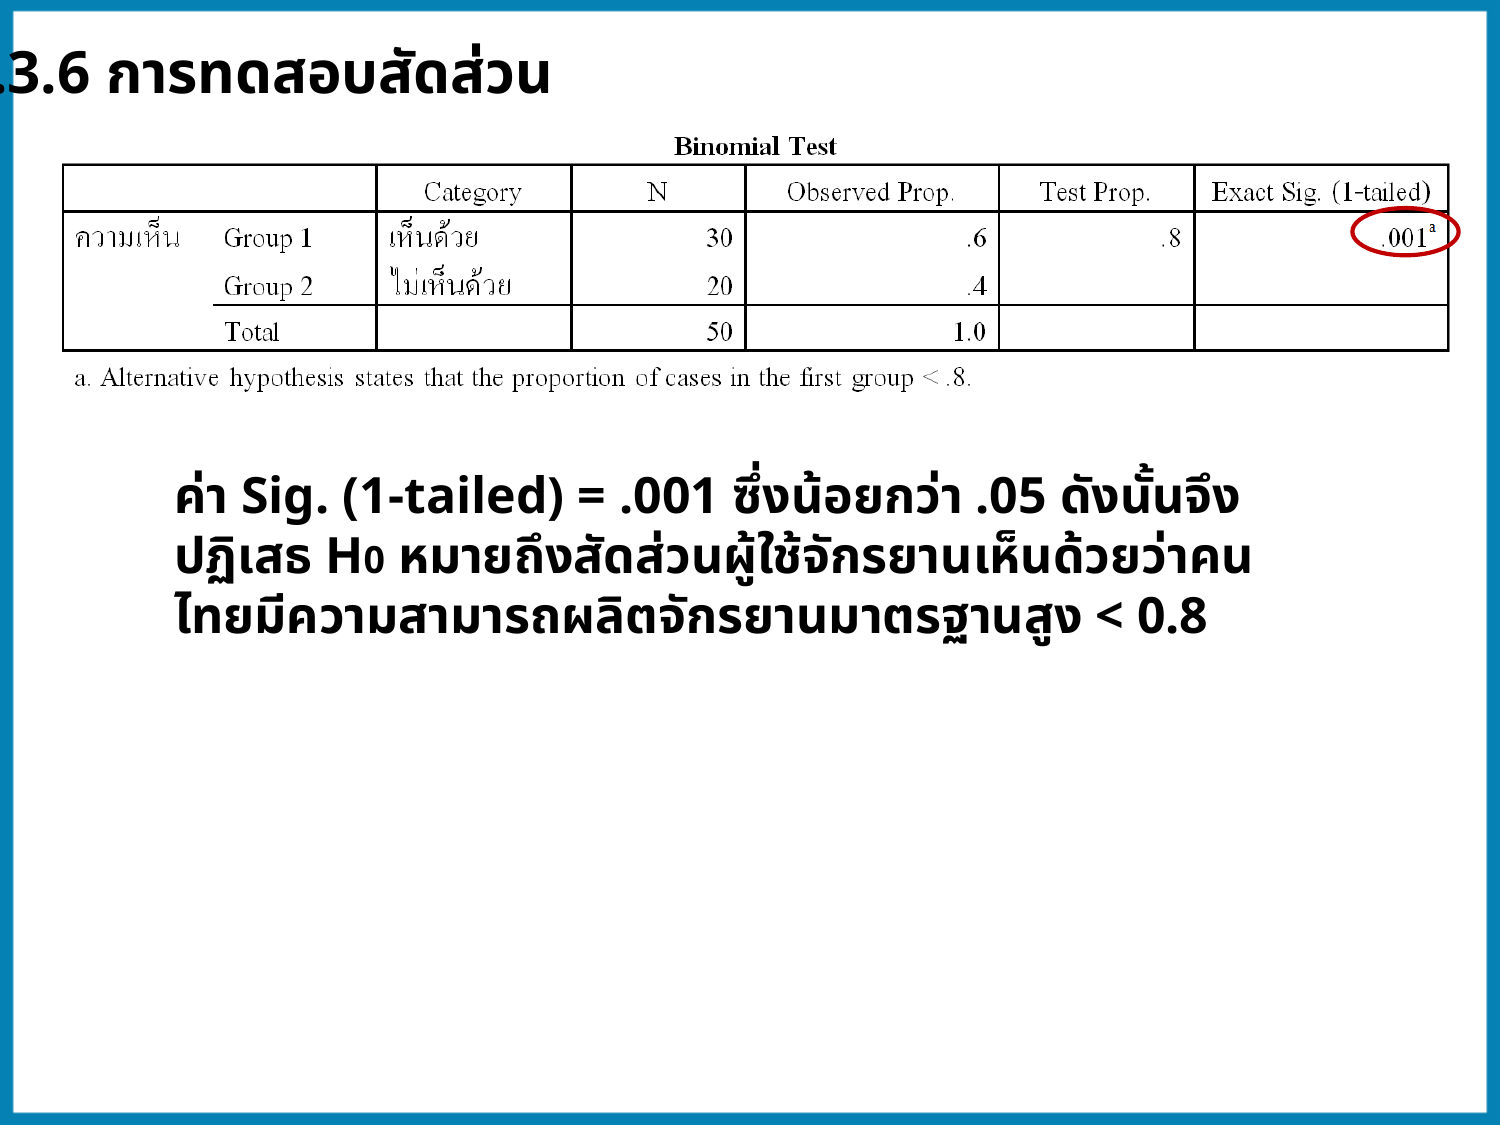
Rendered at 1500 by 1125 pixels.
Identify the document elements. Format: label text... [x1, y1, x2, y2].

text_box ค่า Sig. (1-tailed) = .001 ซึ่งน้อยกว่า .05 ดังนั้นจึงปฏิเสธ H0 หมายถึงสัดส่วนผู้ใช้จักรยานเห็นด้วยว่าคนไทยมีความสามารถผลิตจักรยานมาตรฐานสูง < 0.8 [159, 456, 1341, 651]
picture [13, 11, 1487, 1113]
text_box 11.3.6 การทดสอบสัดส่วน [0, 27, 569, 113]
